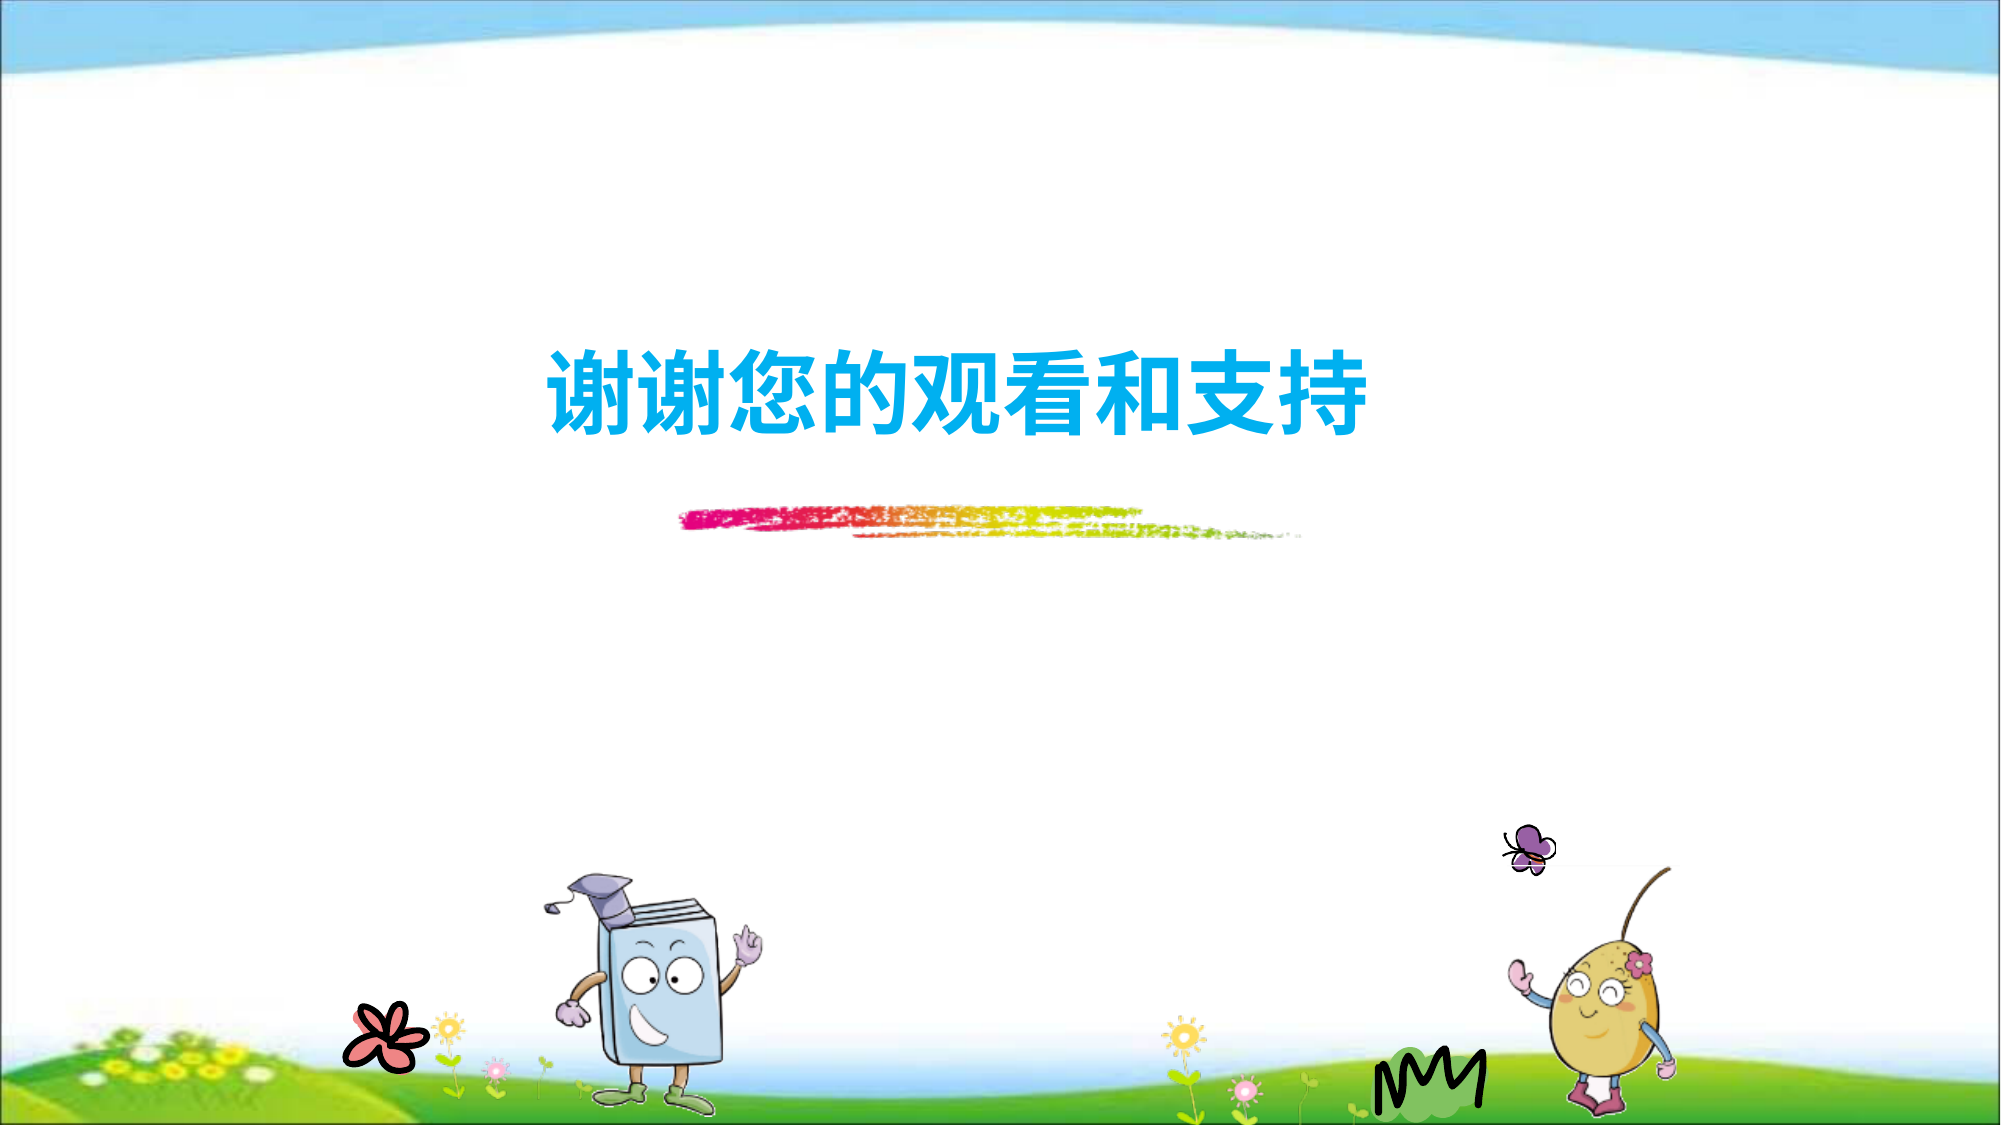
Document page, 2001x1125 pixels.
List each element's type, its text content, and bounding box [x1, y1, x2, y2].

text_box 谢谢您的观看和支持 [500, 328, 1385, 454]
picture [0, 0, 2001, 1125]
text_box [1496, 823, 1680, 1123]
